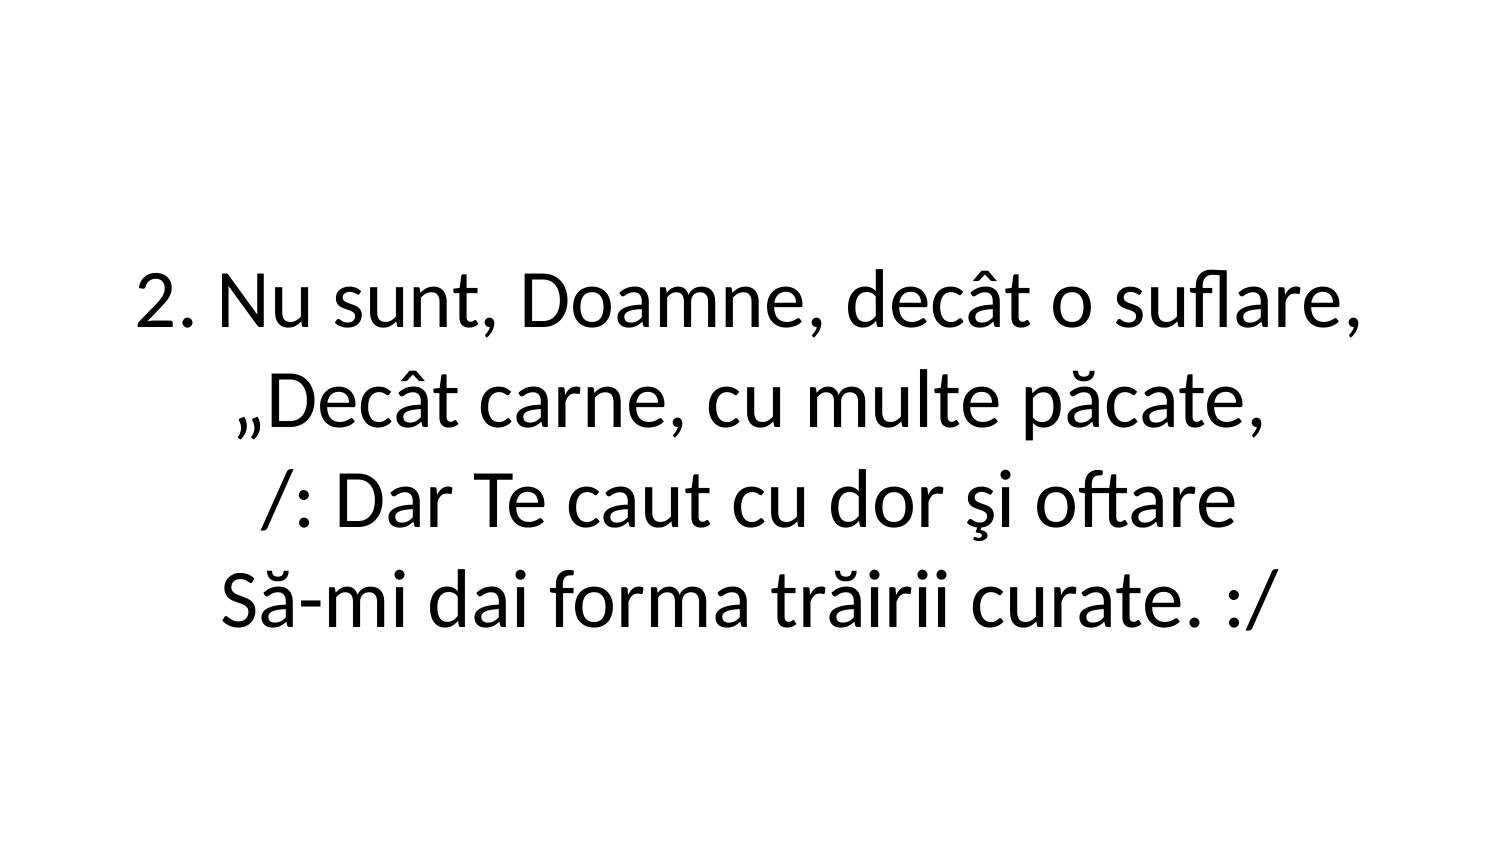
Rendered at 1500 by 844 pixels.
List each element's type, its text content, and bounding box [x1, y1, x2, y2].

text_box 2. Nu sunt, Doamne, decât o suflare, „Decât carne, cu multe păcate, /: Dar Te caut cu dor şi oftare Să-mi dai forma trăirii curate. :/ [120, 192, 1380, 652]
